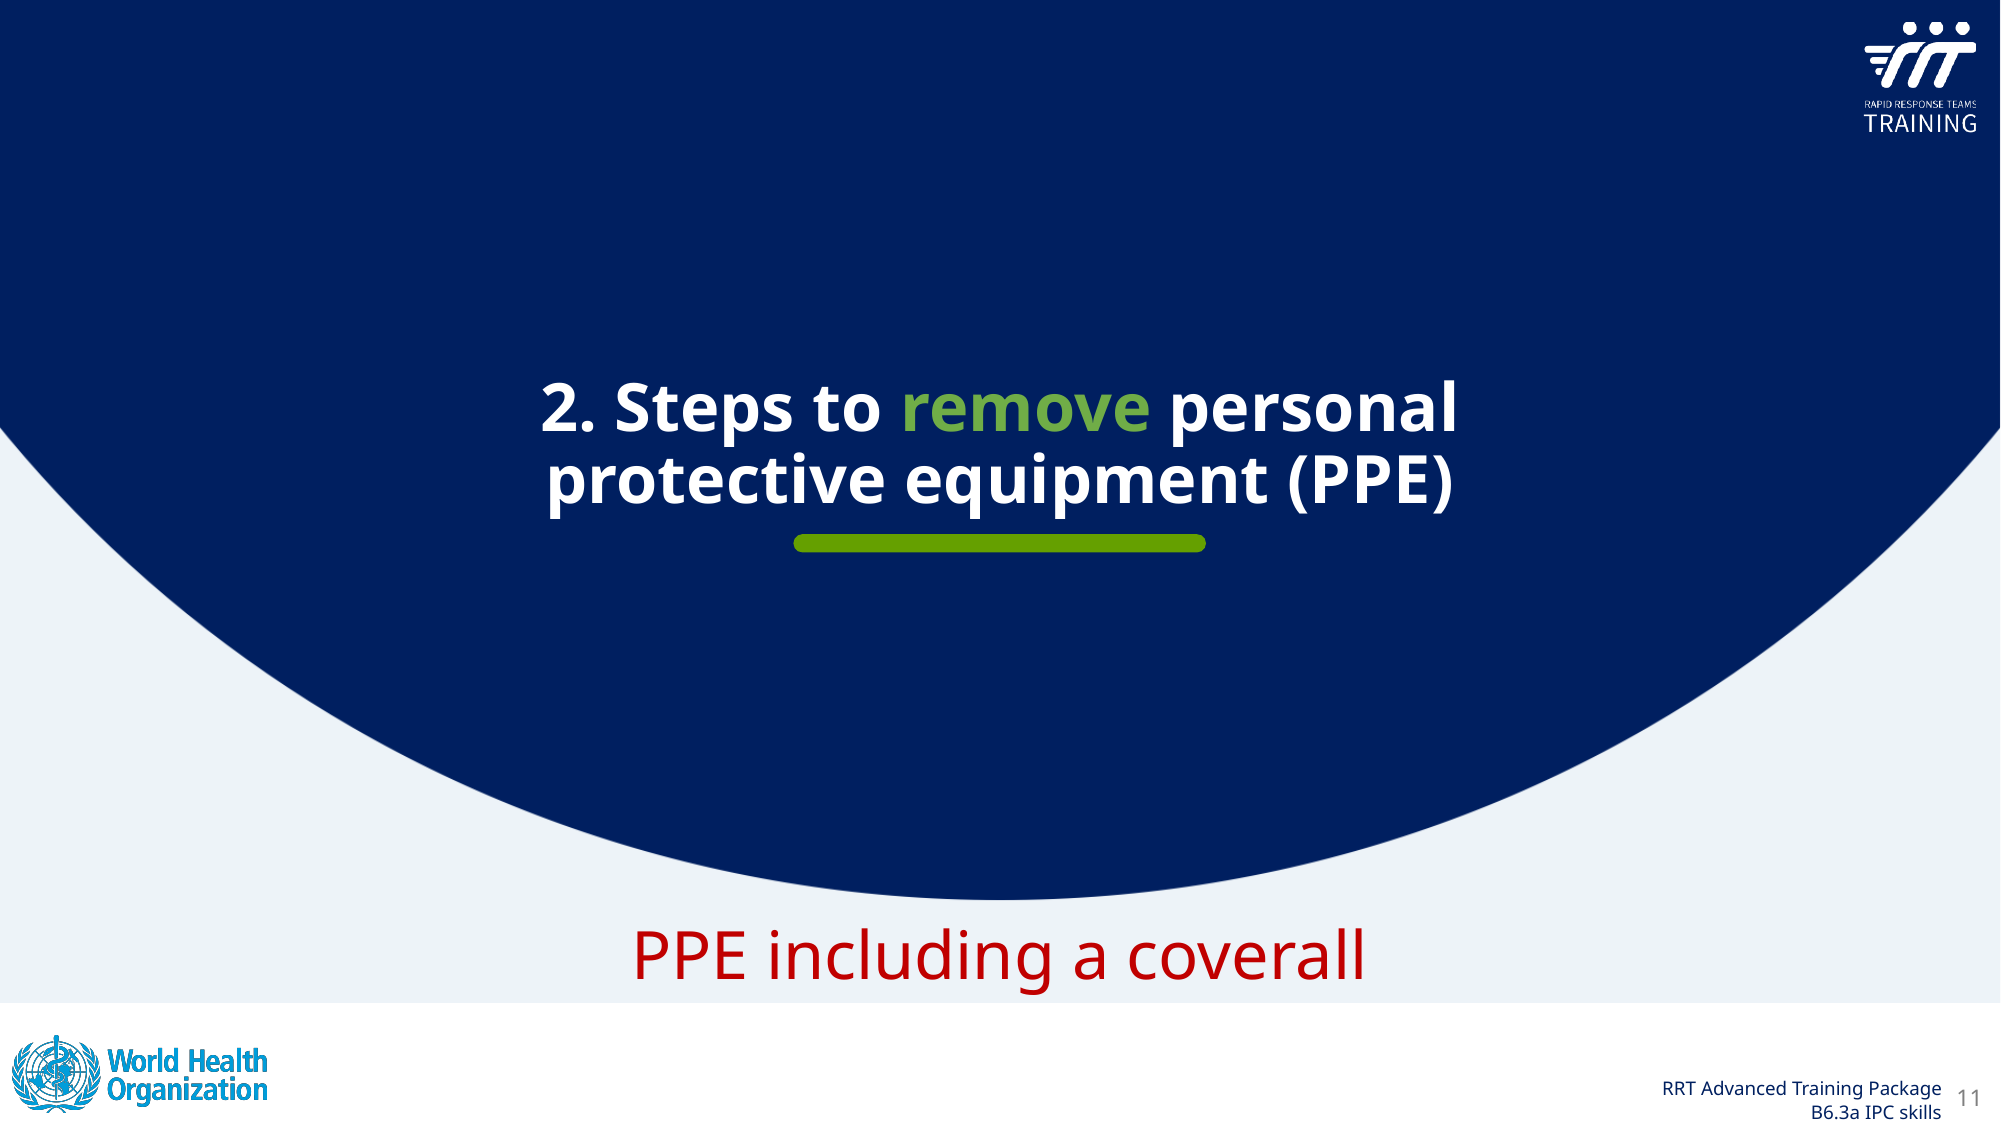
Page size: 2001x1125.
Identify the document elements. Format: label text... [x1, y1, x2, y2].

picture [30, 1083, 37, 1091]
picture [40, 1062, 47, 1070]
picture [34, 1054, 43, 1078]
text_box PPE including a coverall [623, 905, 1377, 1000]
list 2. Steps to remove personal protective equipment (PPE) [464, 305, 1536, 587]
picture [59, 1035, 267, 1113]
picture [46, 1056, 54, 1062]
picture [0, 0, 2001, 1003]
picture [12, 1083, 48, 1113]
picture [36, 1088, 78, 1105]
picture [50, 1108, 62, 1113]
picture [12, 1035, 54, 1068]
picture [24, 1054, 36, 1087]
picture [22, 1062, 26, 1077]
picture [71, 1053, 90, 1091]
